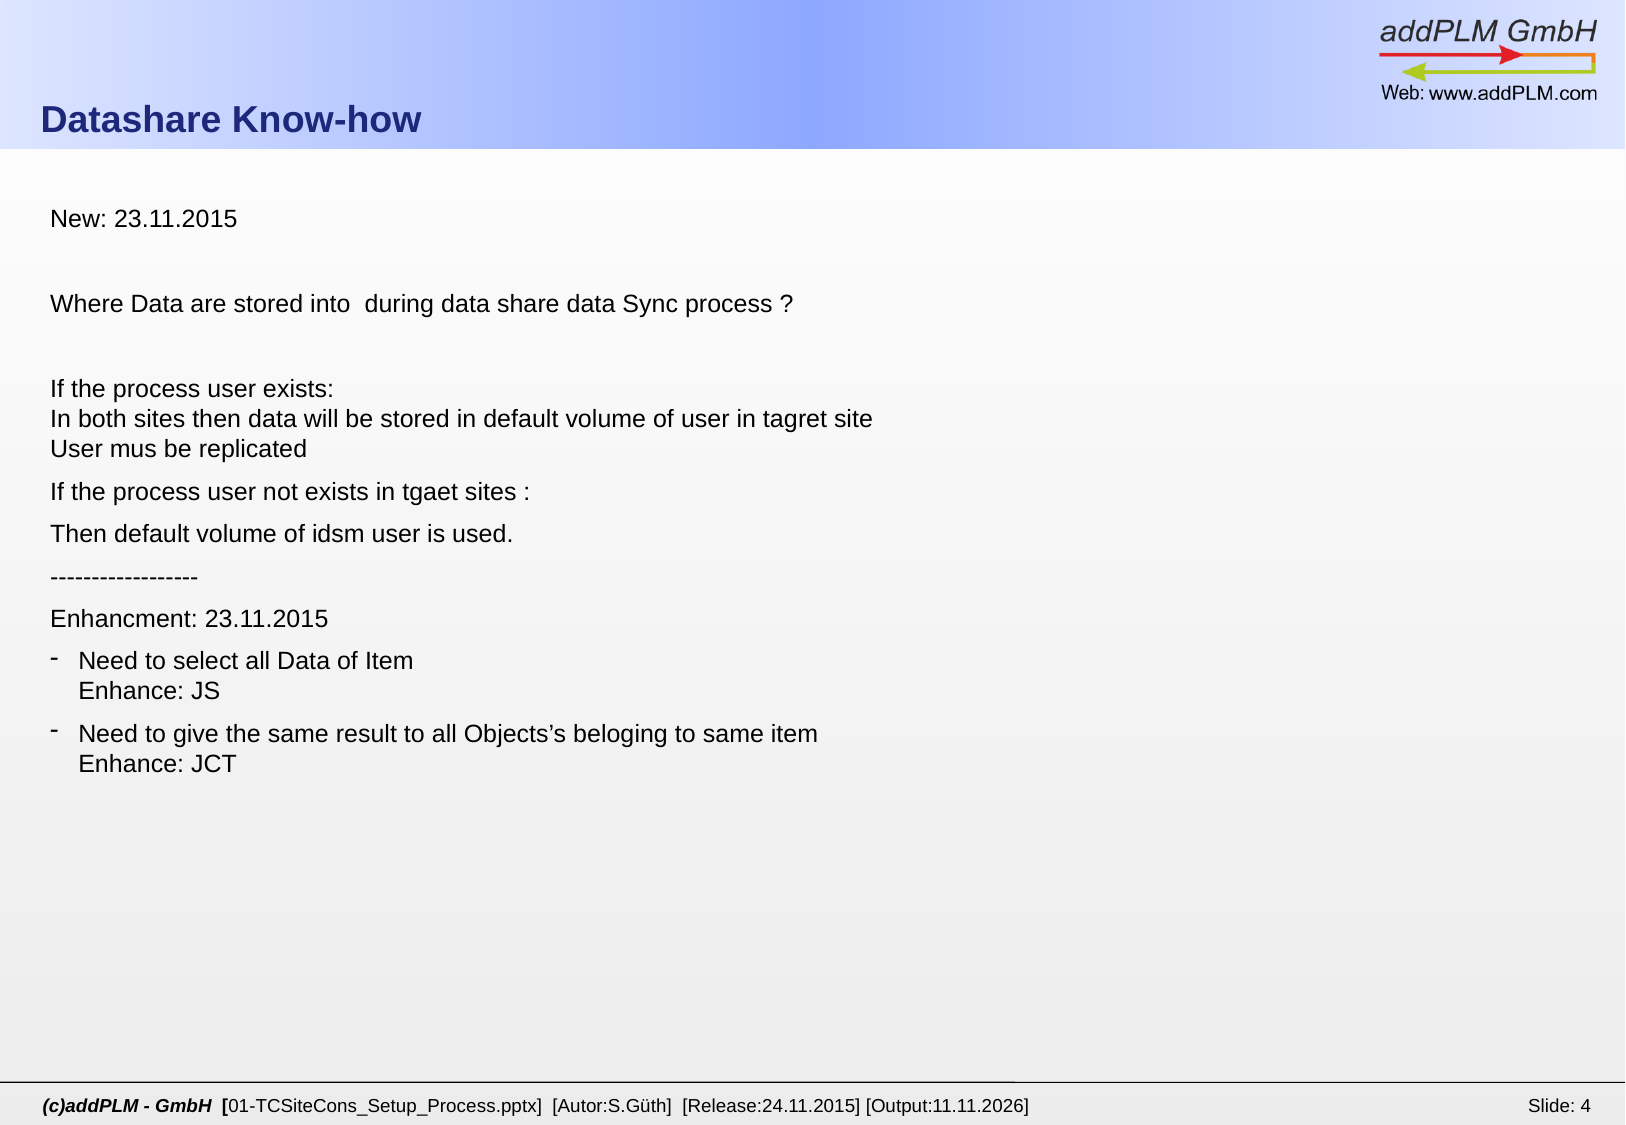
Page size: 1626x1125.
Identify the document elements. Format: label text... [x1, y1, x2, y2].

picture [1379, 19, 1597, 100]
text_box New: 23.11.2015 Where Data are stored into during data share data Sync process ? If the process user exists: In both sites then data will be stored in default volume of user in tagret site User mus be replicated If the process user not exists in tgaet sites : Then default volume of idsm user is used. ------------------ Enhancment: 23.11.2015 Need to select all Data of Item Enhance: JS Need to give the same result to all Objects’s beloging to same item Enhance: JCT [35, 195, 1276, 858]
title Datashare Know-how [40, 67, 1582, 131]
